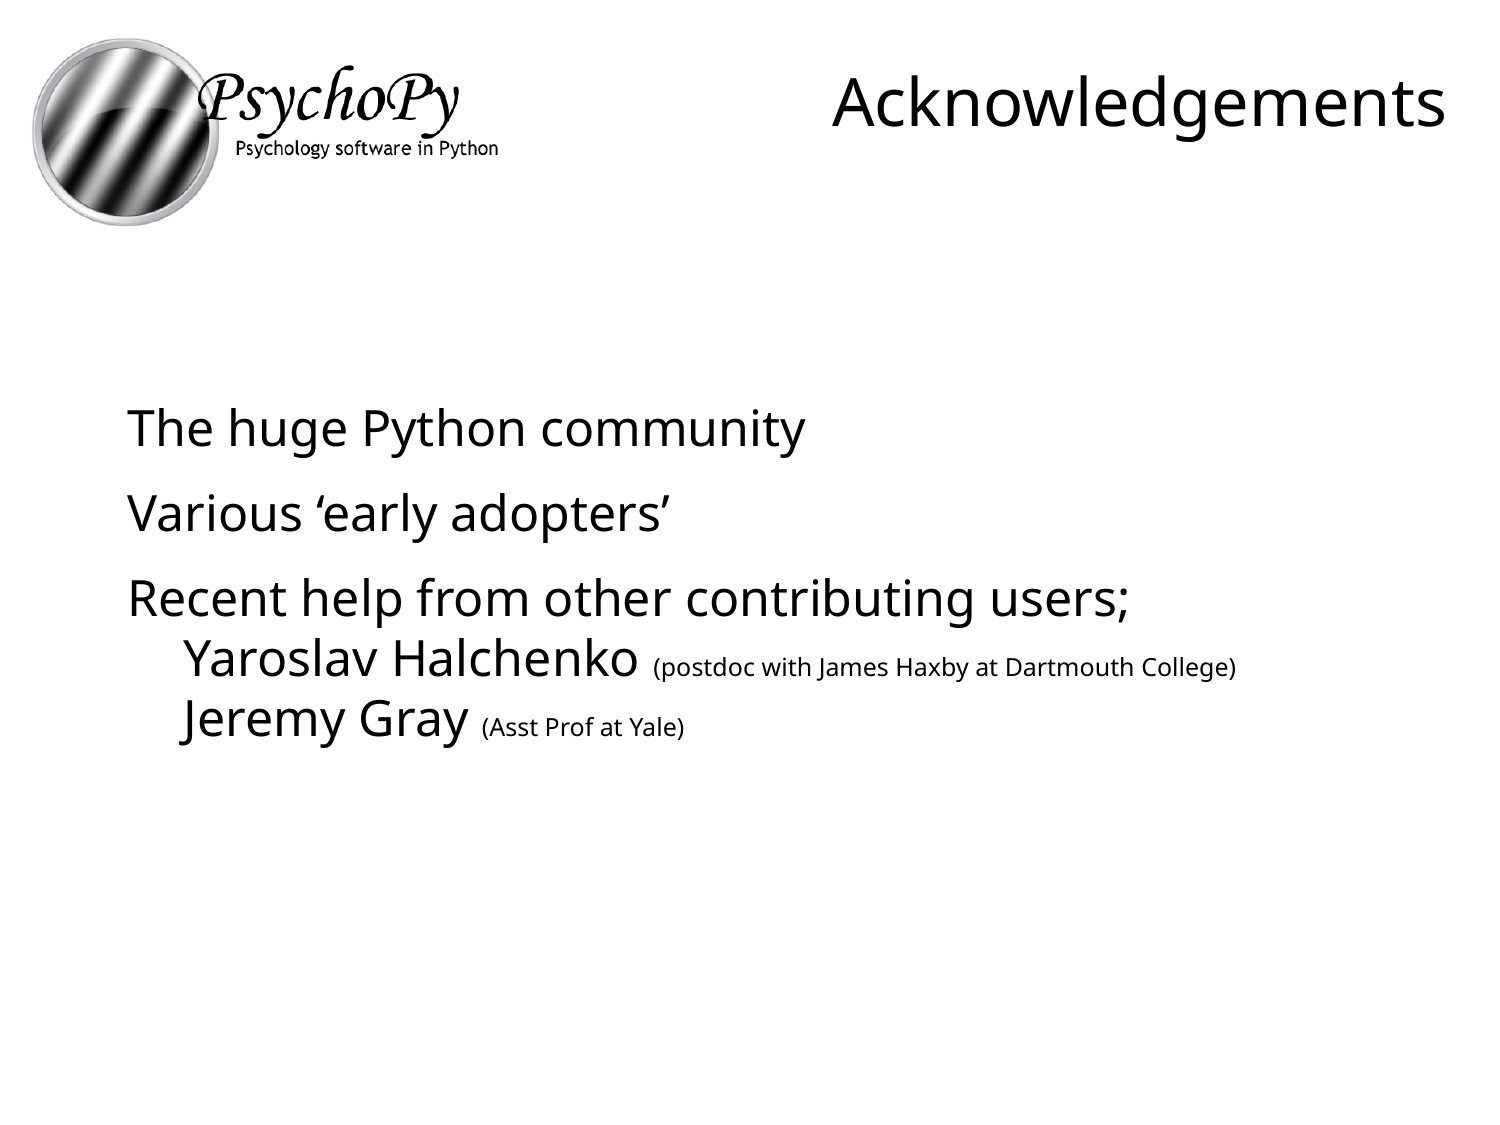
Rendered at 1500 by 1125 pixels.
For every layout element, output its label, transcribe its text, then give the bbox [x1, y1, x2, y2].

title Acknowledgements [587, 37, 1463, 163]
list The huge Python community Various ‘early adopters’ Recent help from other contributing users; Yaroslav Halchenko (postdoc with James Haxby at Dartmouth College) Jeremy Gray (Asst Prof at Yale) [112, 388, 1388, 1001]
picture [29, 35, 546, 230]
